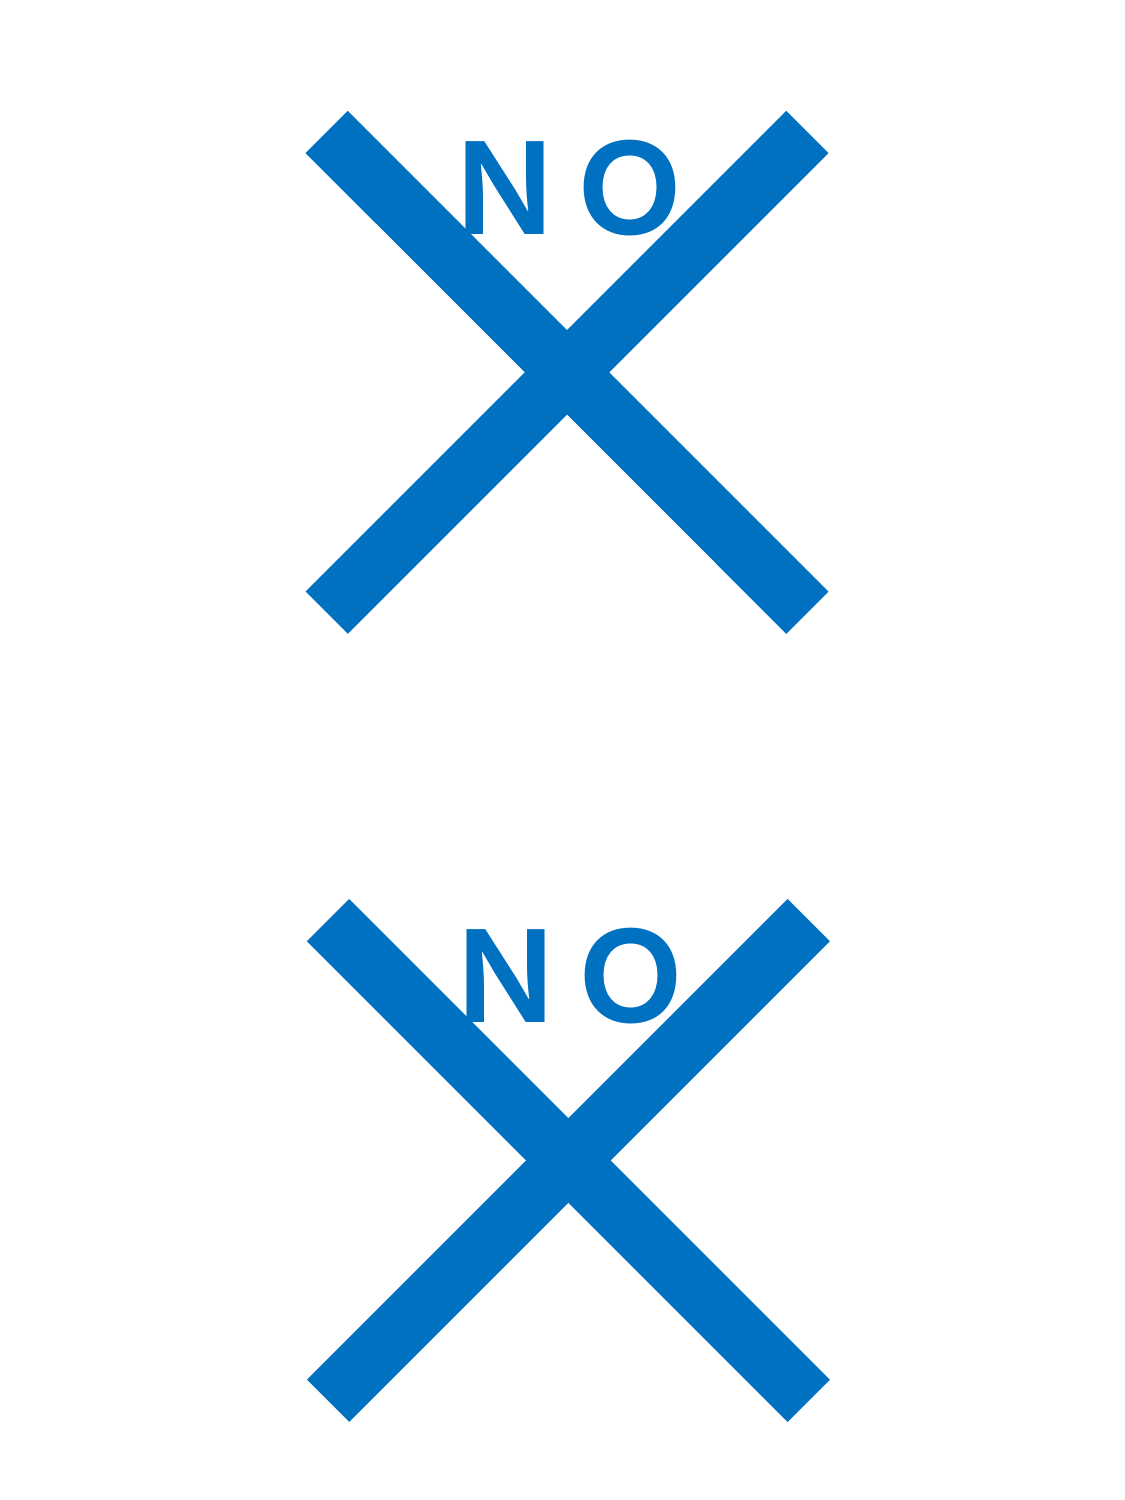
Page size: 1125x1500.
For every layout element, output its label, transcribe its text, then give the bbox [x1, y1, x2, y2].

text_box ＮＯ [307, 102, 827, 267]
text_box ＮＯ [309, 890, 828, 1056]
text_box [305, 897, 832, 1424]
text_box [304, 109, 830, 636]
